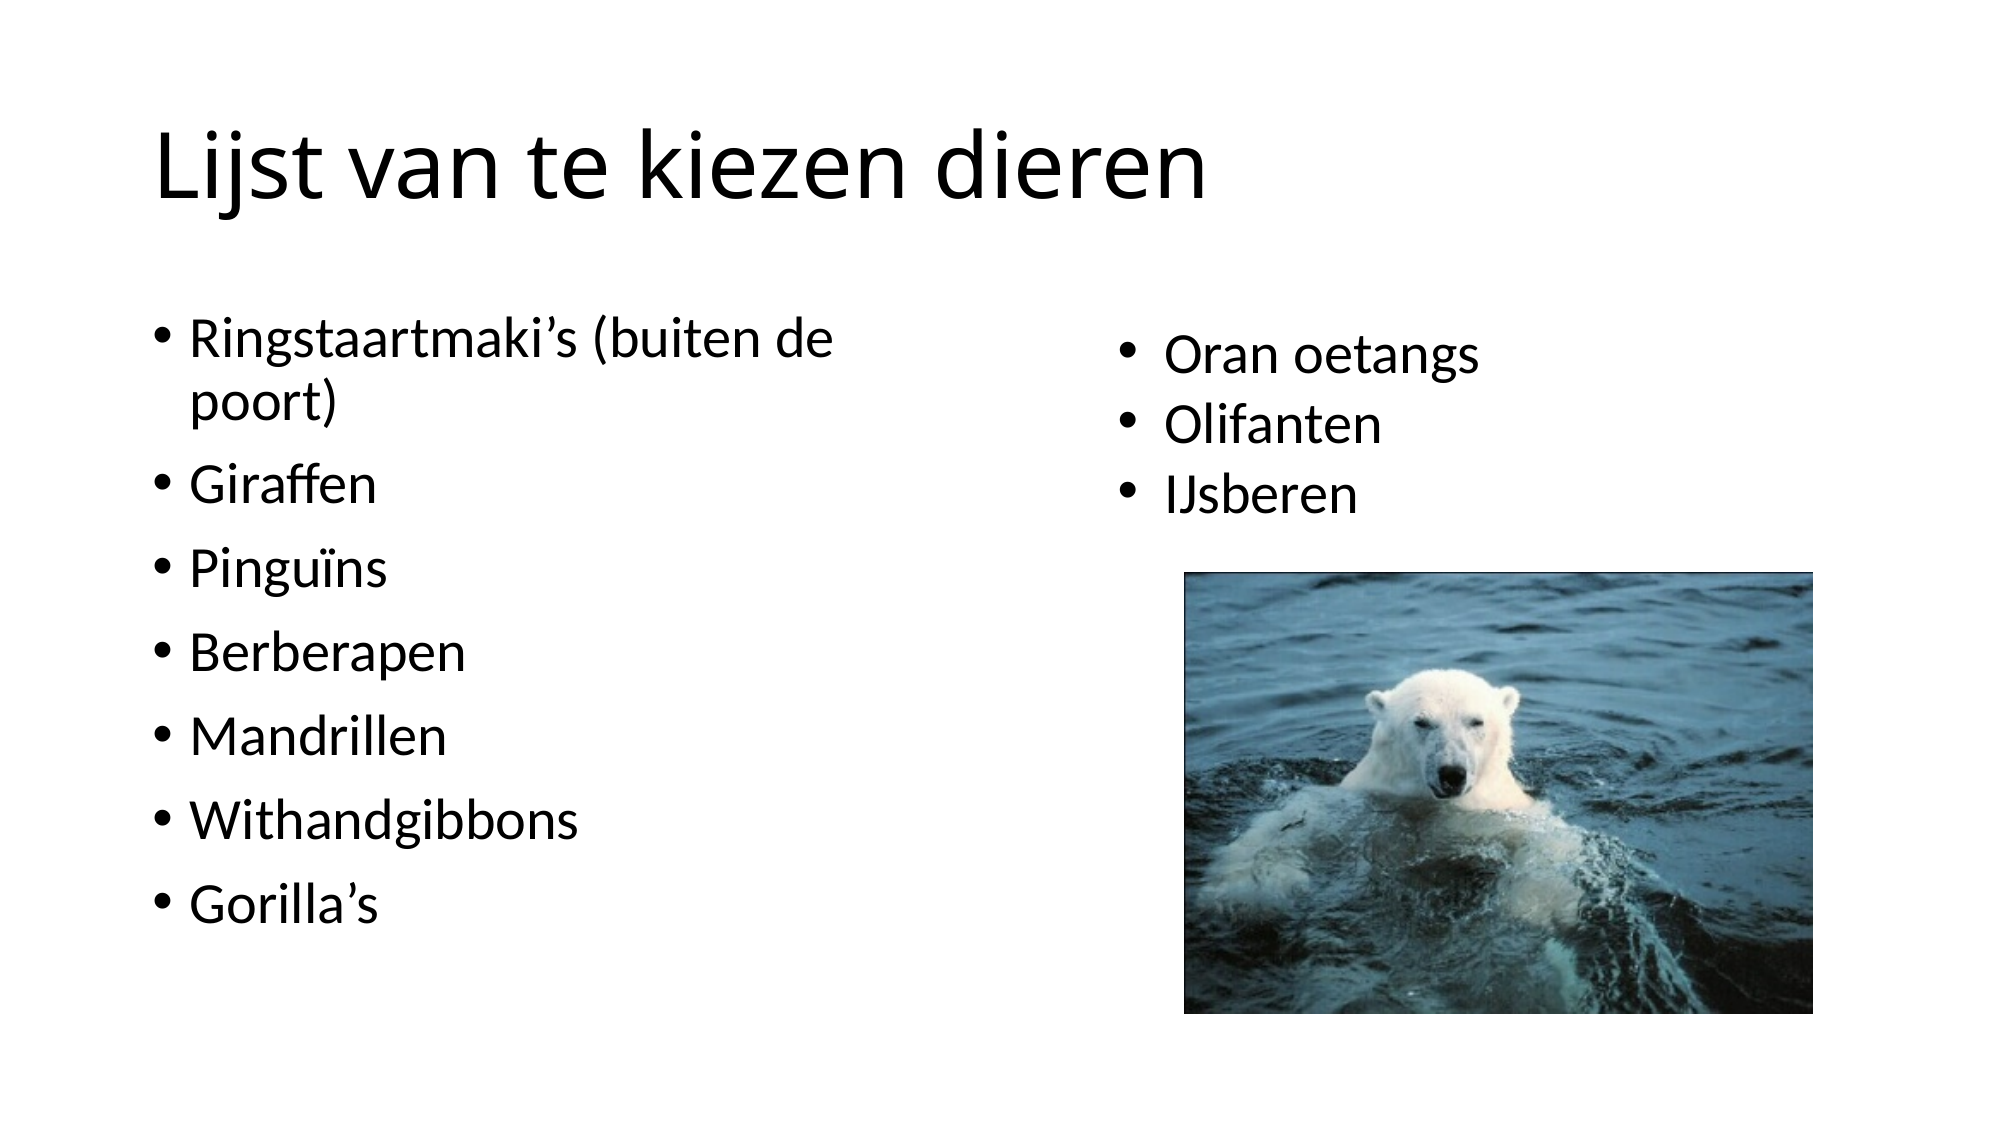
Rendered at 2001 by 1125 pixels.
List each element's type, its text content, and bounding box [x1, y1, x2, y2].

text_box Oran oetangs Olifanten IJsberen [1102, 307, 1610, 533]
list Ringstaartmaki’s (buiten de poort) Giraffen Pinguïns Berberapen Mandrillen Withandgibbons Gorilla’s [137, 299, 905, 1014]
picture [1184, 572, 1813, 1014]
title Lijst van te kiezen dieren [137, 59, 1863, 278]
